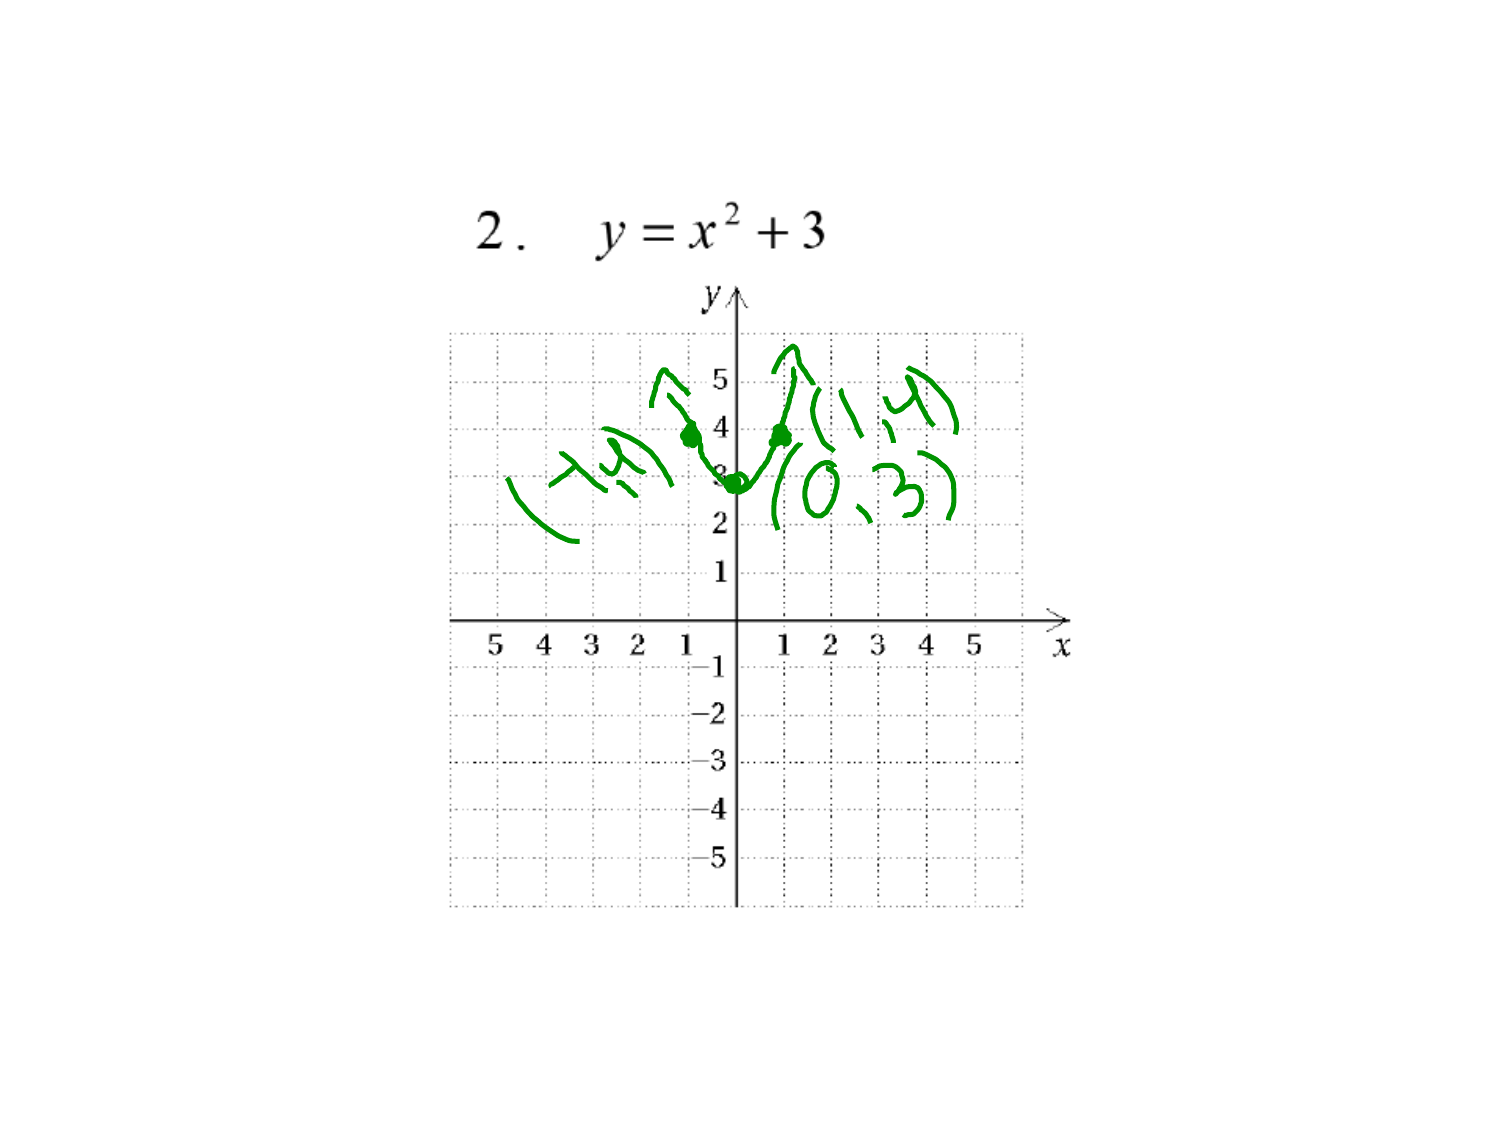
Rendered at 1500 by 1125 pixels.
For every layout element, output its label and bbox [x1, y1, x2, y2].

text_box [506, 345, 957, 542]
picture [403, 183, 1097, 942]
